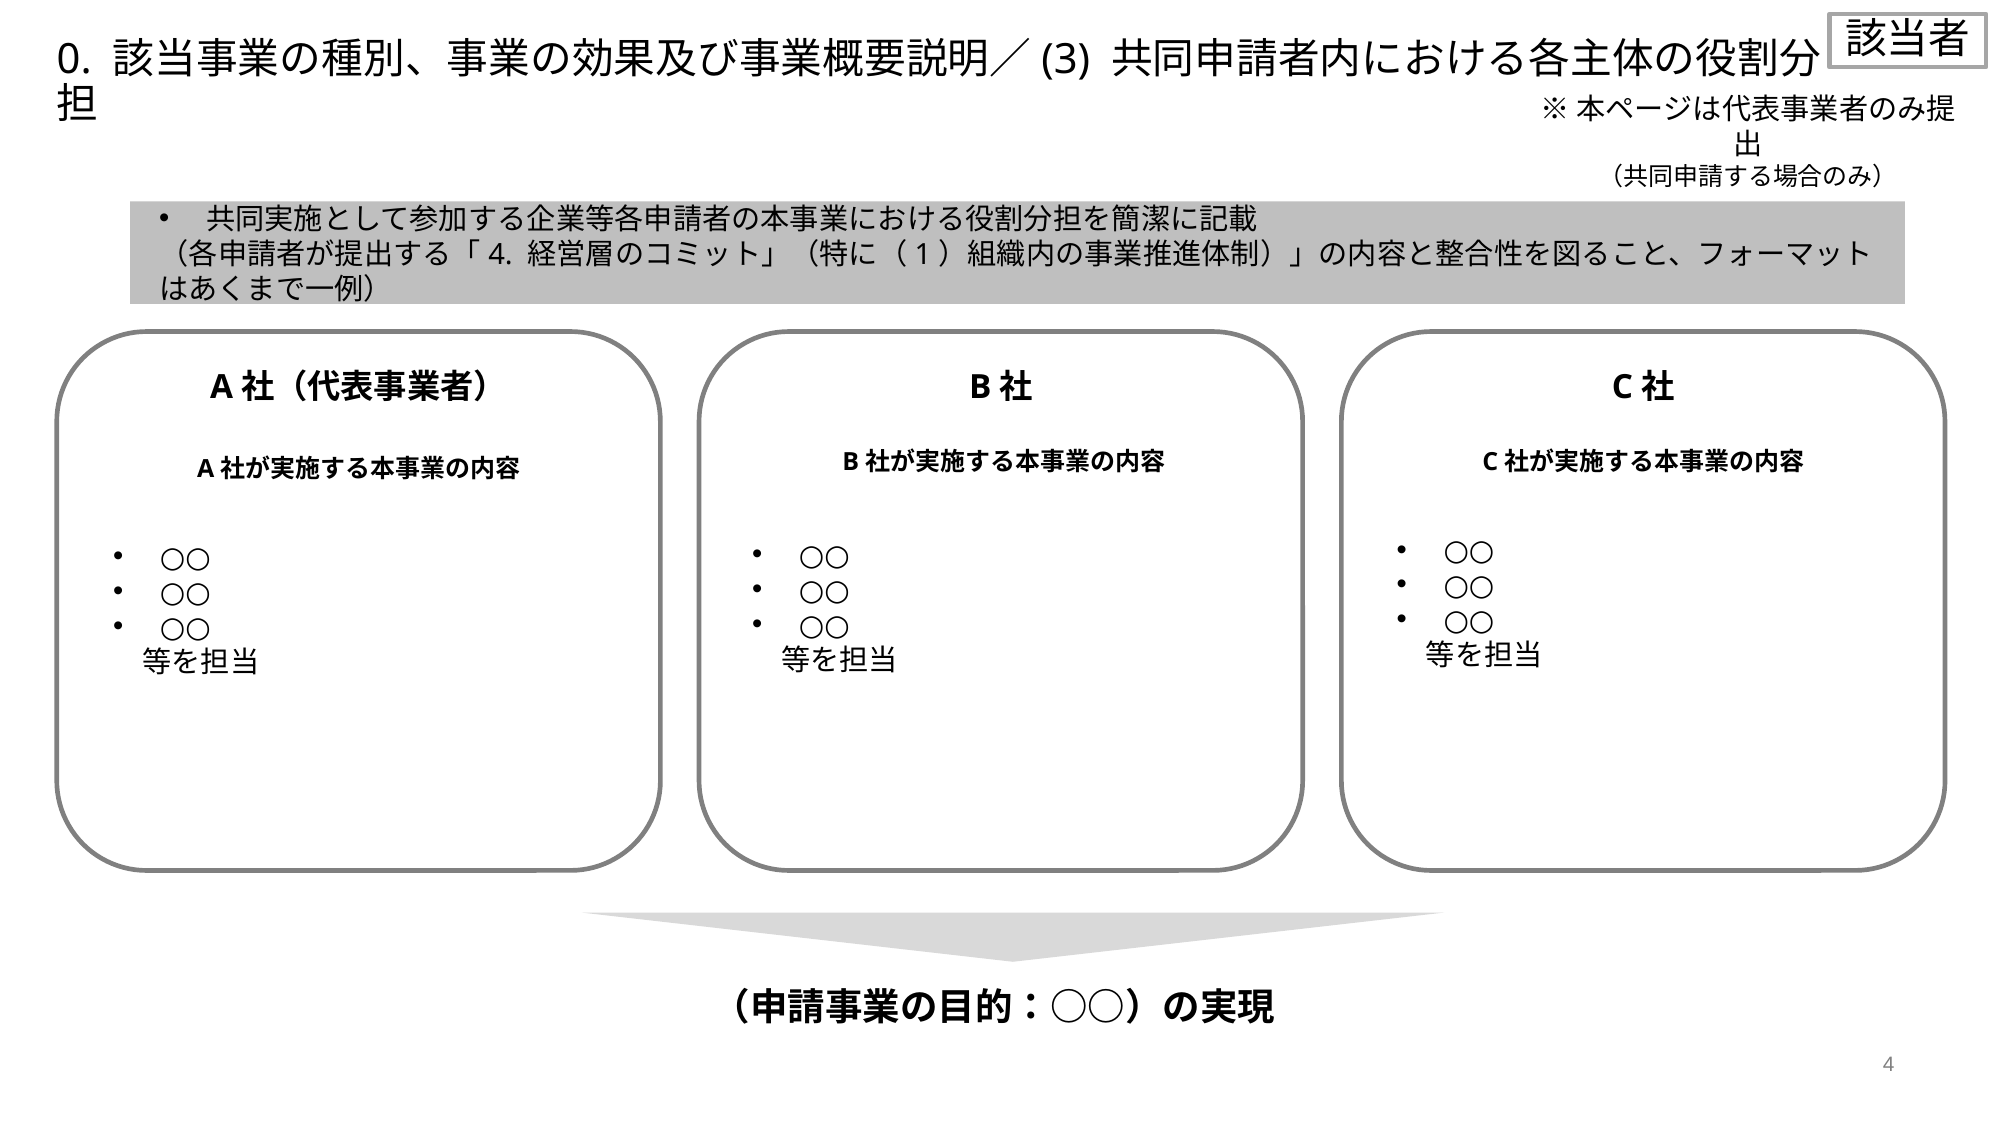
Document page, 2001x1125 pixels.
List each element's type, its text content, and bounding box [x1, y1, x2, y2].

text_box C社 [1340, 330, 1946, 872]
text_box A社が実施する本事業の内容 [129, 435, 588, 500]
text_box [580, 911, 1445, 963]
text_box B社 [698, 330, 1304, 872]
text_box （申請事業の目的：○○）の実現 [404, 969, 1583, 1042]
text_box 該当者 [1829, 13, 1986, 68]
text_box ○○ ○○ ○○ 等を担当 [736, 499, 1261, 713]
text_box C社が実施する本事業の内容 [1414, 428, 1873, 493]
text_box ※本ページは代表事業者のみ提出 （共同申請する場合のみ） [1514, 88, 1982, 193]
text_box 共同実施として参加する企業等各申請者の本事業における役割分担を簡潔に記載 （各申請者が提出する「4. 経営層のコミット」（特に（1）組織内の事業推進体制）」の内容と整合性を図ること、フォーマットはあくまで一例） [129, 201, 1906, 305]
text_box B社が実施する本事業の内容 [774, 428, 1233, 493]
text_box A社（代表事業者） [55, 330, 662, 872]
text_box ○○ ○○ ○○ 等を担当 [97, 501, 622, 715]
text_box ○○ ○○ ○○ 等を担当 [1381, 494, 1906, 708]
text_box 0. 該当事業の種別、事業の効果及び事業概要説明／(3) 共同申請者内における各主体の役割分担 [56, 37, 1851, 128]
